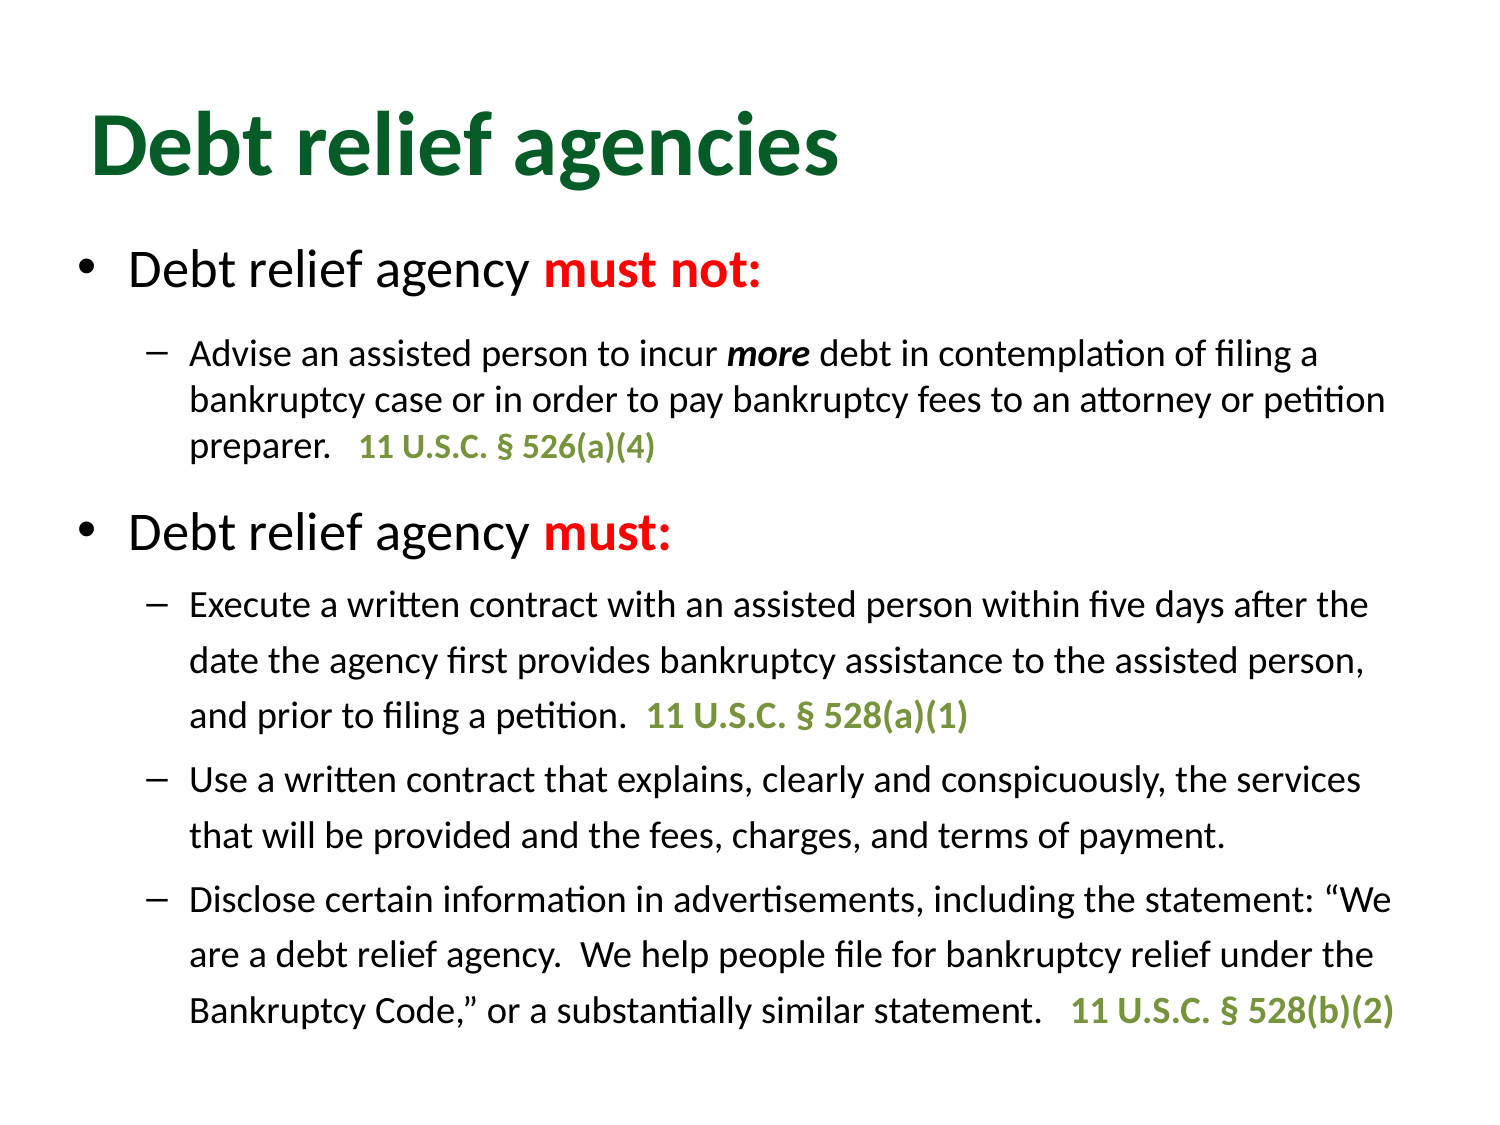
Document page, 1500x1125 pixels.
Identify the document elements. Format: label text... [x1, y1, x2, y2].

list Debt relief agency must not: Advise an assisted person to incur more debt in contemplation of filing a bankruptcy case or in order to pay bankruptcy fees to an attorney or petition preparer. 11 U.S.C. § 526(a)(4) Debt relief agency must: Execute a written contract with an assisted person within five days after the date the agency first provides bankruptcy assistance to the assisted person, and prior to filing a petition. 11 U.S.C. § 528(a)(1) Use a written contract that explains, clearly and conspicuously, the services that will be provided and the fees, charges, and terms of payment. Disclose certain information in advertisements, including the statement: “We are a debt relief agency. We help people file for bankruptcy relief under the Bankruptcy Code,” or a substantially similar statement. 11 U.S.C. § 528(b)(2) [62, 224, 1425, 1100]
title Debt relief agencies [75, 45, 1425, 224]
